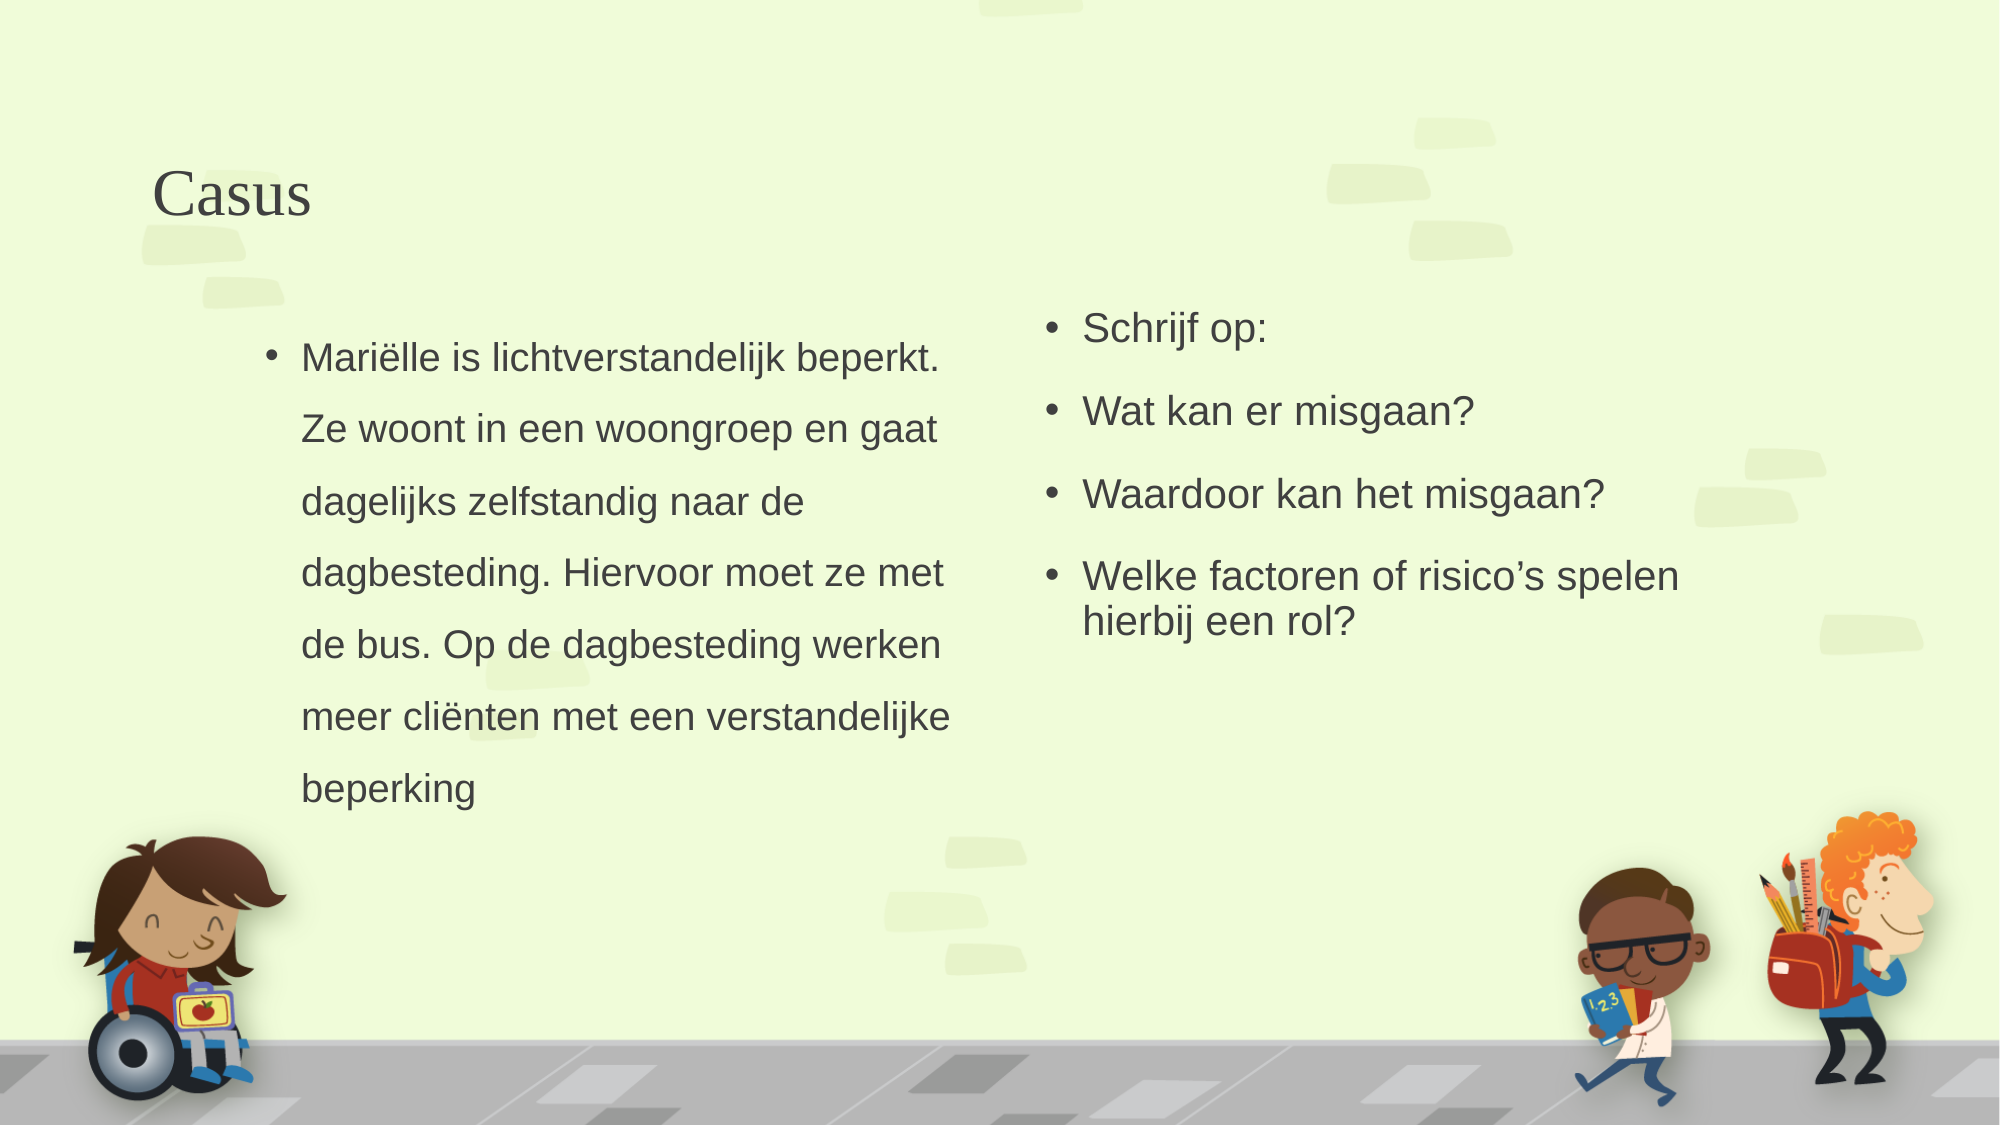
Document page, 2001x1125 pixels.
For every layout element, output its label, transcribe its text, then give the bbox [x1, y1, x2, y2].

list Mariëlle is lichtverstandelijk beperkt. Ze woont in een woongroep en gaat dagelijks zelfstandig naar de dagbesteding. Hiervoor moet ze met de bus. Op de dagbesteding werken meer cliënten met een verstandelijke beperking [249, 299, 970, 870]
title Casus [137, 59, 1750, 238]
picture [0, 0, 2000, 1125]
list Schrijf op: Wat kan er misgaan? Waardoor kan het misgaan? Welke factoren of risico’s spelen hierbij een rol? [1029, 299, 1750, 870]
